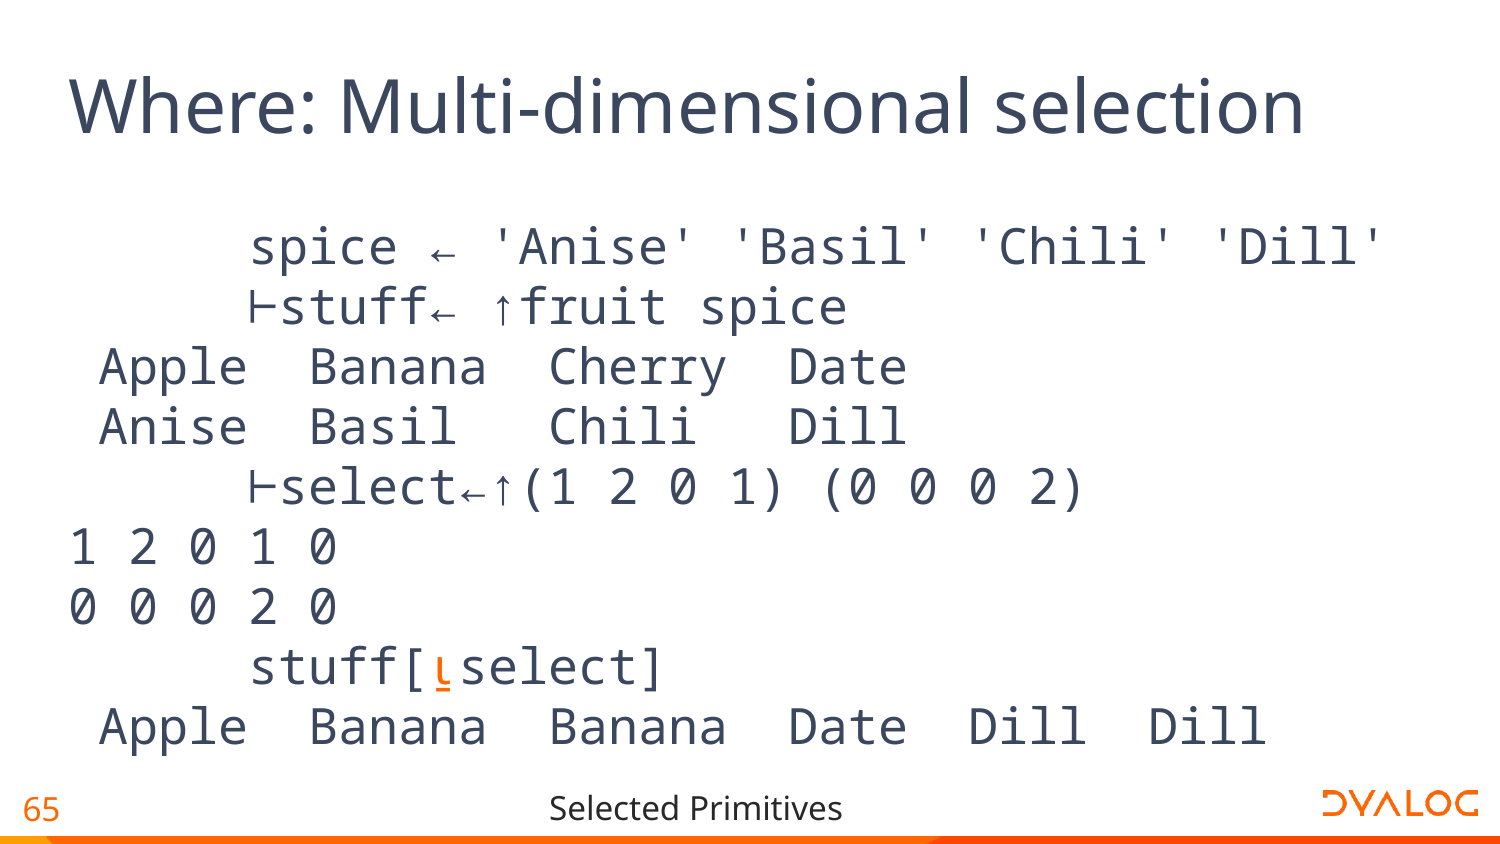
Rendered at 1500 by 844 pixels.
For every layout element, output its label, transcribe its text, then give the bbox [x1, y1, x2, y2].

title Where: Multi-dimensional selection [53, 43, 1453, 157]
picture [0, 836, 1500, 844]
list spice ← 'Anise' 'Basil' 'Chili' 'Dill' ⊢stuff← ↑fruit spice Apple Banana Cherry Date Anise Basil Chili Dill ⊢select←↑(1 2 0 1) (0 0 0 2) 1 2 0 1 0 0 0 0 2 0 stuff[⍸select] Apple Banana Banana Date Dill Dill [53, 207, 1453, 740]
picture [1323, 790, 1478, 816]
